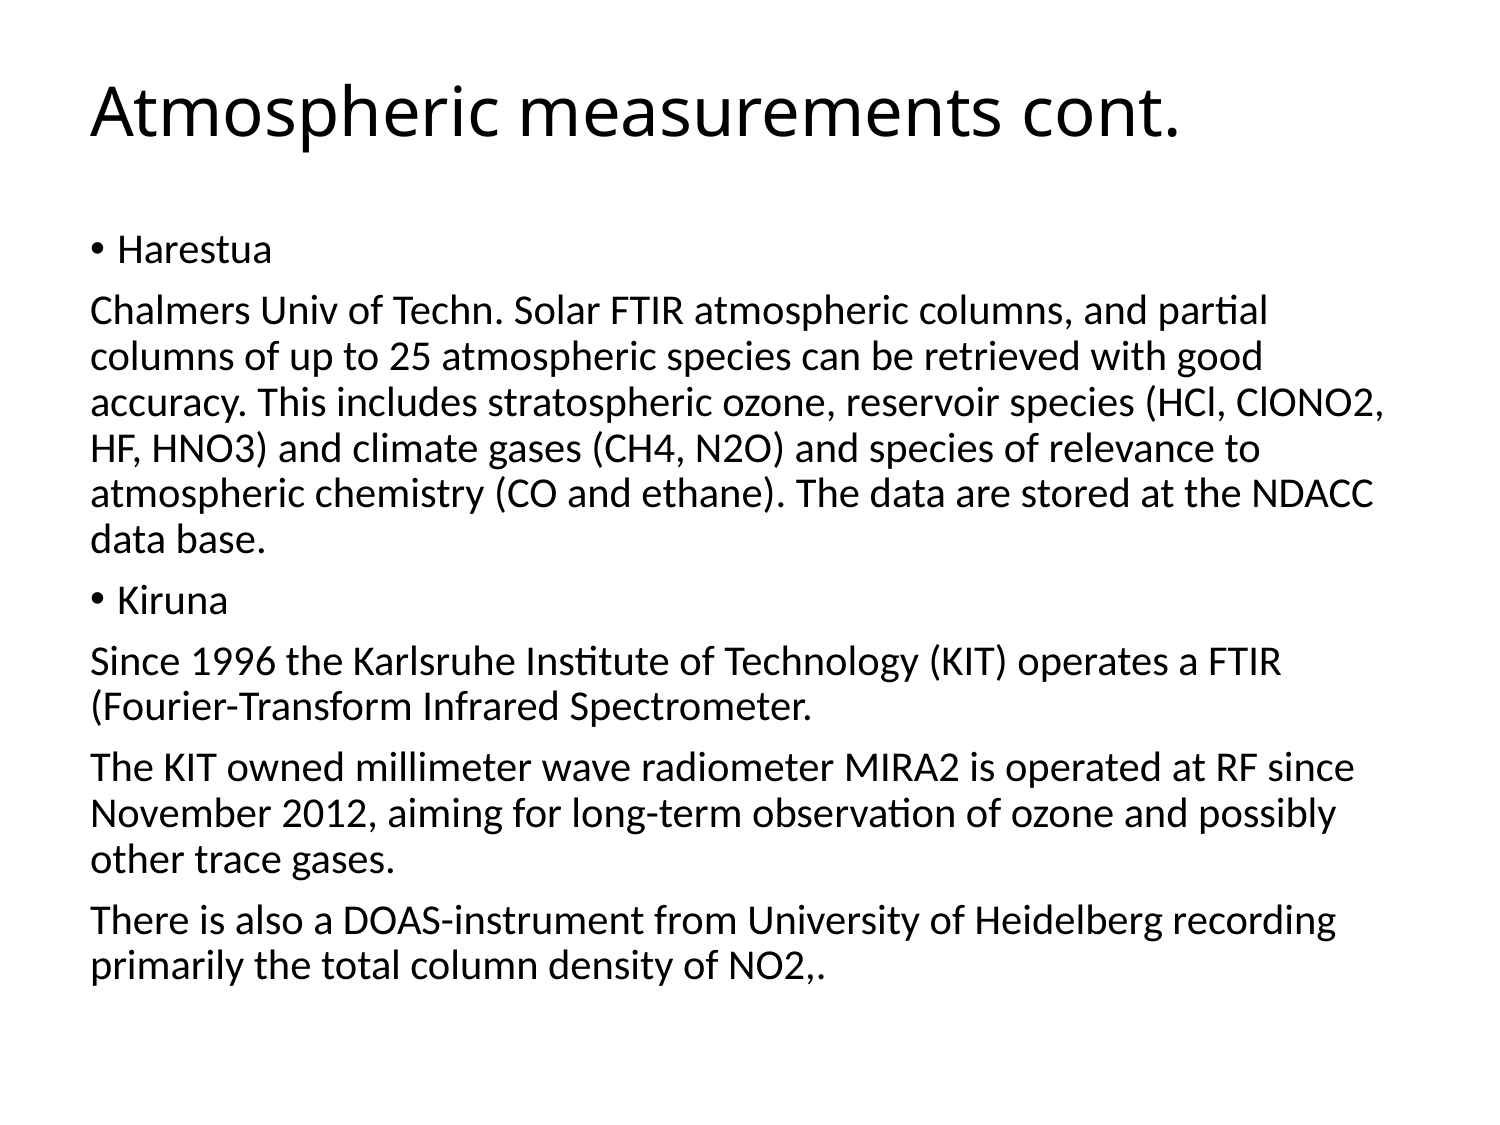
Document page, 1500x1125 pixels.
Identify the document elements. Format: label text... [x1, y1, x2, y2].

list Harestua Chalmers Univ of Techn. Solar FTIR atmospheric columns, and partial columns of up to 25 atmospheric species can be retrieved with good accuracy. This includes stratospheric ozone, reservoir species (HCl, ClONO2, HF, HNO3) and climate gases (CH4, N2O) and species of relevance to atmospheric chemistry (CO and ethane). The data are stored at the NDACC data base. Kiruna Since 1996 the Karlsruhe Institute of Technology (KIT) operates a FTIR (Fourier-Transform Infrared Spectrometer. The KIT owned millimeter wave radiometer MIRA2 is operated at RF since November 2012, aiming for long-term observation of ozone and possibly other trace gases. There is also a DOAS-instrument from University of Heidelberg recording primarily the total column density of NO2,. [75, 219, 1425, 1005]
title Atmospheric measurements cont. [75, 45, 1425, 185]
